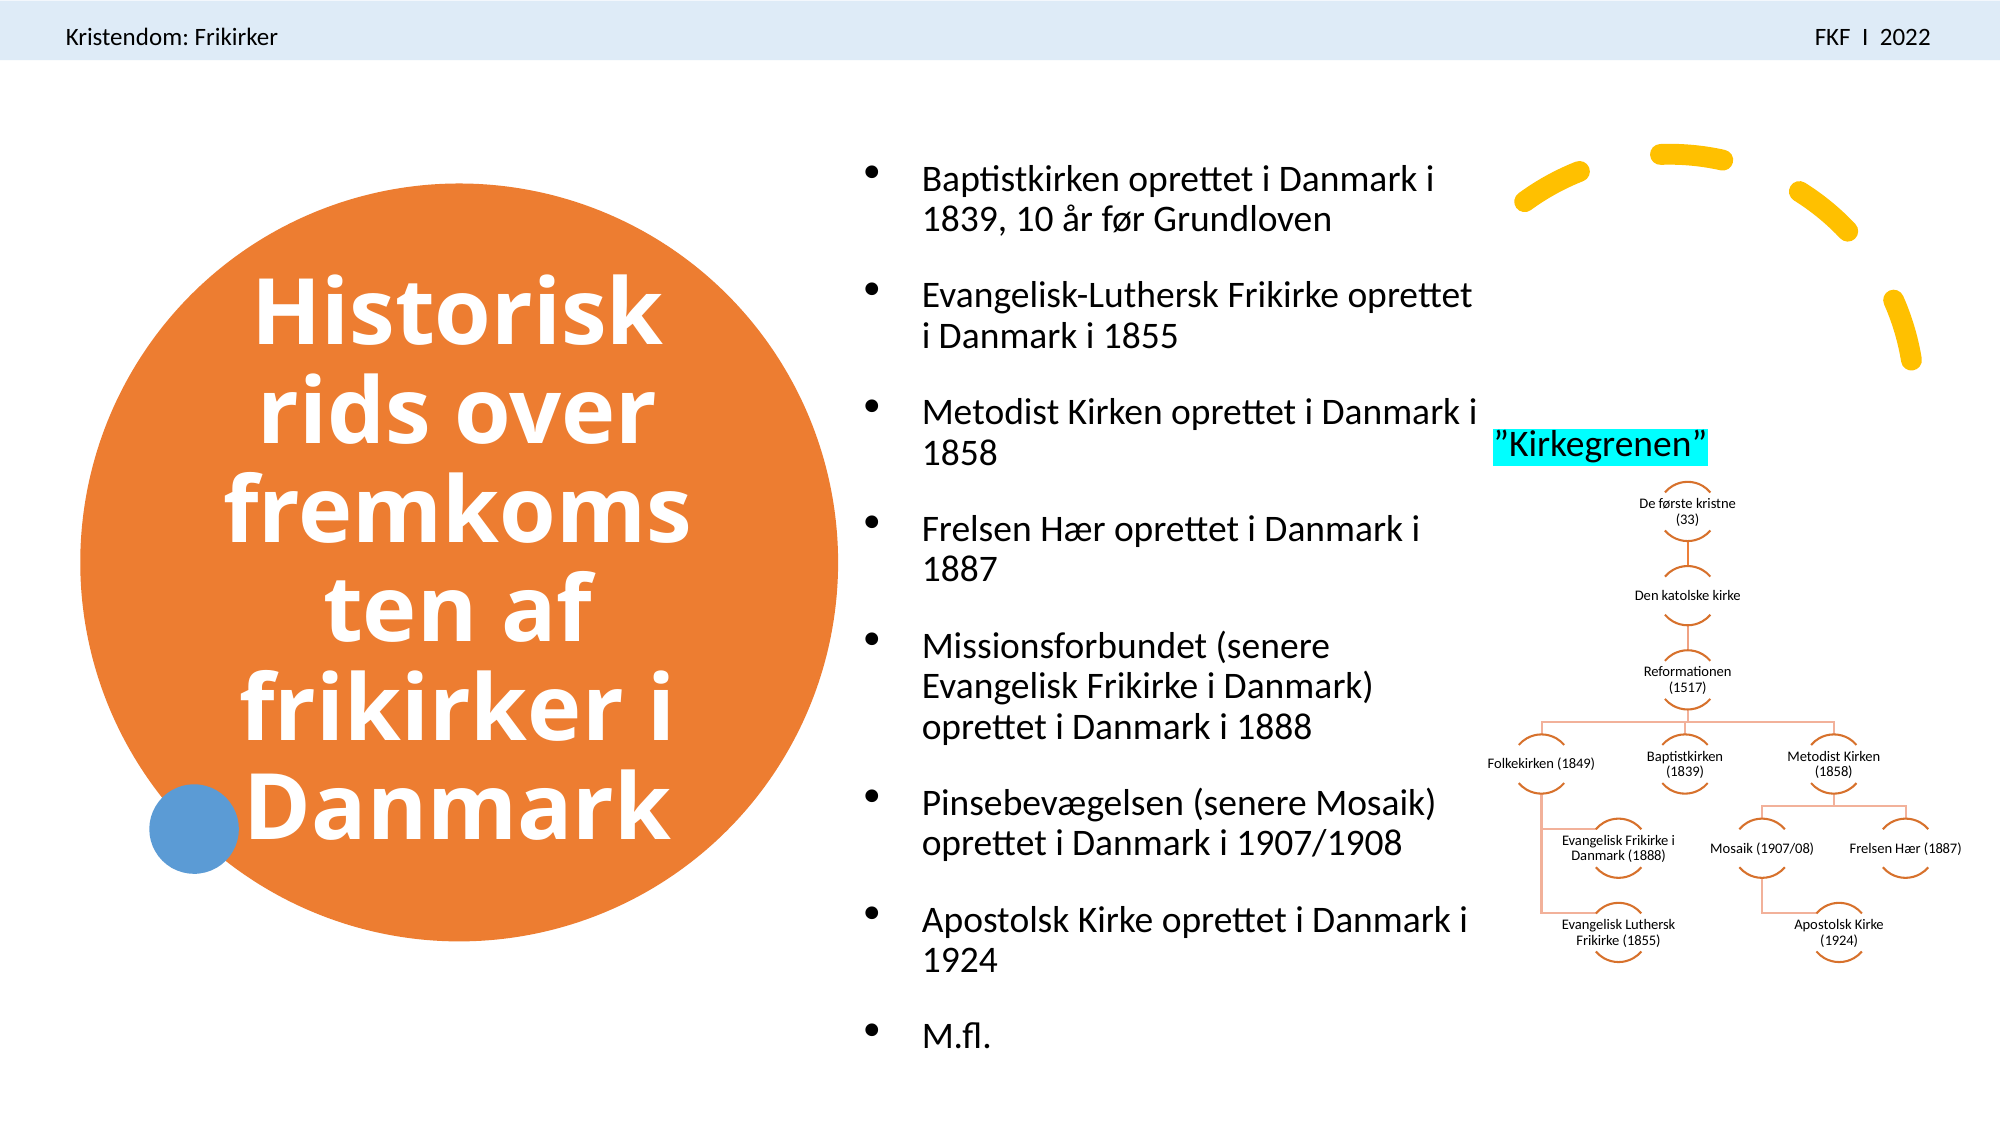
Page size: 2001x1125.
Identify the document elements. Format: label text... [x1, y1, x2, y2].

title Historisk rids over fremkomsten af frikirker i Danmark [192, 229, 724, 896]
text_box Kristendom: Frikirker FKF I 2022 [0, 0, 2000, 61]
text_box [79, 292, 192, 797]
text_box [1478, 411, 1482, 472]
text_box [148, 783, 240, 875]
list Baptistkirken oprettet i Danmark i 1839, 10 år før Grundloven Evangelisk-Luthersk Frikirke oprettet i Danmark i 1855 Metodist Kirken oprettet i Danmark i 1858 Frelsen Hær oprettet i Danmark i 1887 Missionsforbundet (senere Evangelisk Frikirke i Danmark) oprettet i Danmark i 1888 Pinsebevægelsen (senere Mosaik) oprettet i Danmark i 1907/1908 Apostolsk Kirke oprettet i Danmark i 1924 M.fl. [850, 151, 1495, 1102]
text_box [724, 289, 840, 835]
text_box [276, 182, 642, 229]
text_box [1524, 153, 1916, 400]
text_box [0, 61, 2000, 1125]
text_box [277, 896, 642, 943]
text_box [1482, 411, 1965, 1033]
